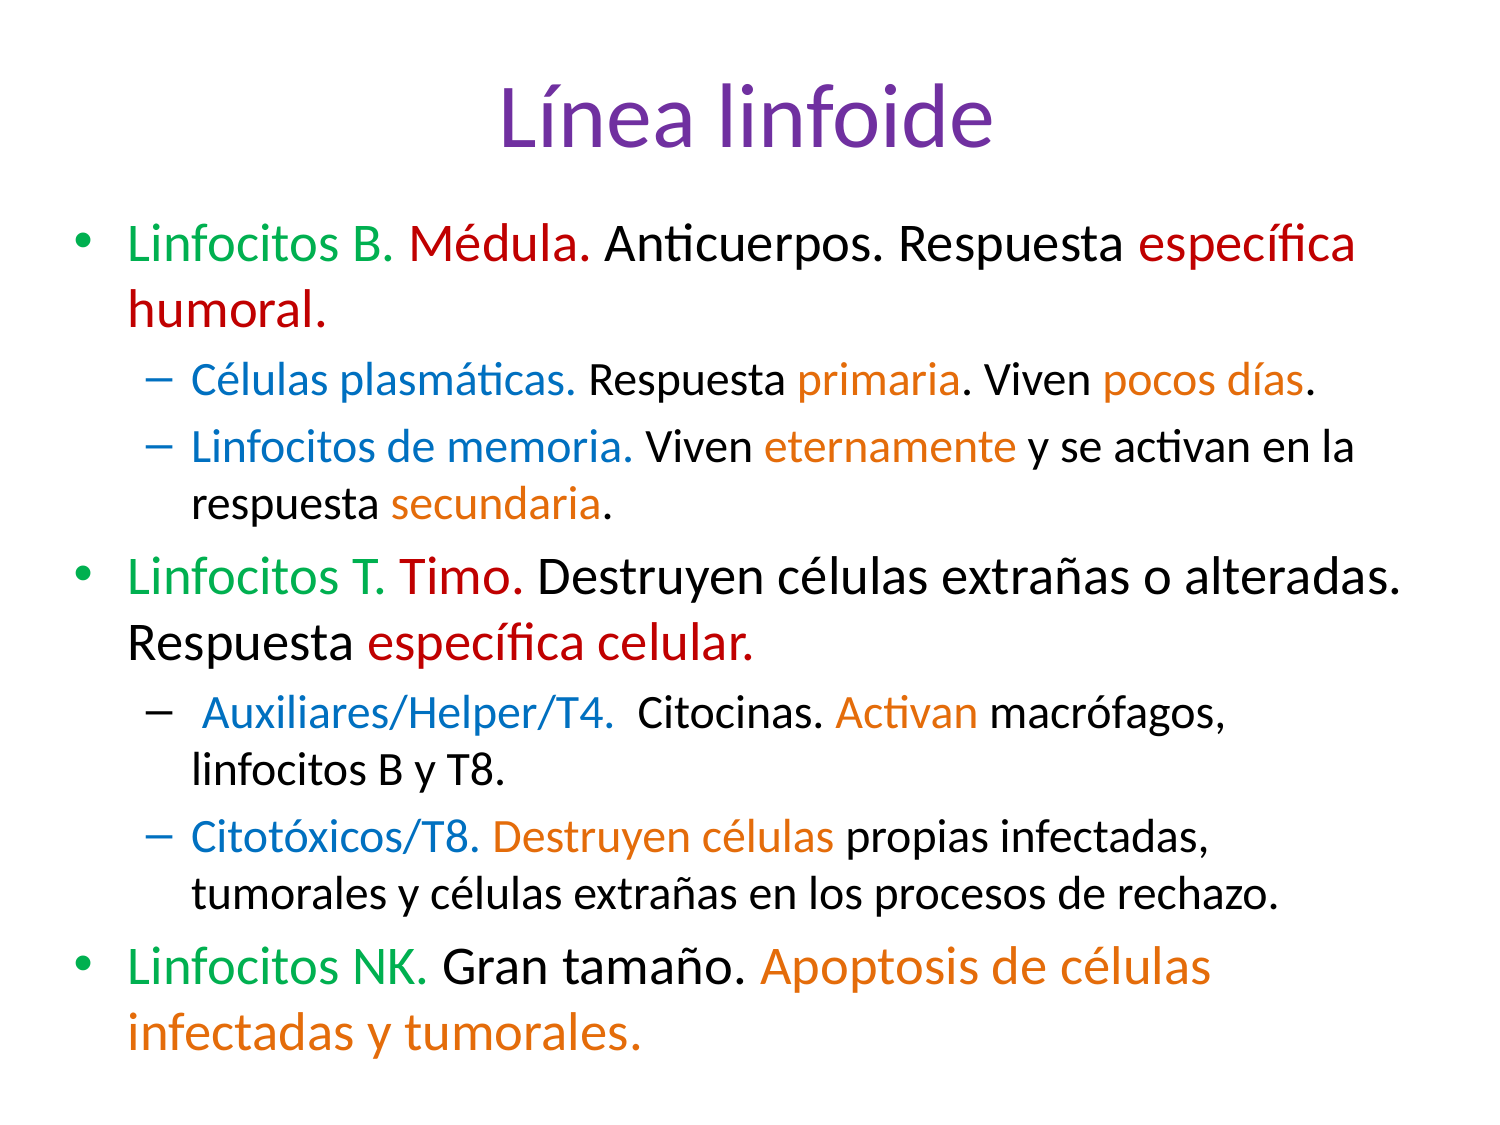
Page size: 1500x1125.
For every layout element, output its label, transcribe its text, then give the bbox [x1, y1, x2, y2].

list Linfocitos B. Médula. Anticuerpos. Respuesta específica humoral. Células plasmáticas. Respuesta primaria. Viven pocos días. Linfocitos de memoria. Viven eternamente y se activan en la respuesta secundaria. Linfocitos T. Timo. Destruyen células extrañas o alteradas. Respuesta específica celular. Auxiliares/Helper/T4. Citocinas. Activan macrófagos, linfocitos B y T8. Citotóxicos/T8. Destruyen células propias infectadas, tumorales y células extrañas en los procesos de rechazo. Linfocitos NK. Gran tamaño. Apoptosis de células infectadas y tumorales. [58, 199, 1425, 1079]
title Línea linfoide [70, 45, 1425, 176]
